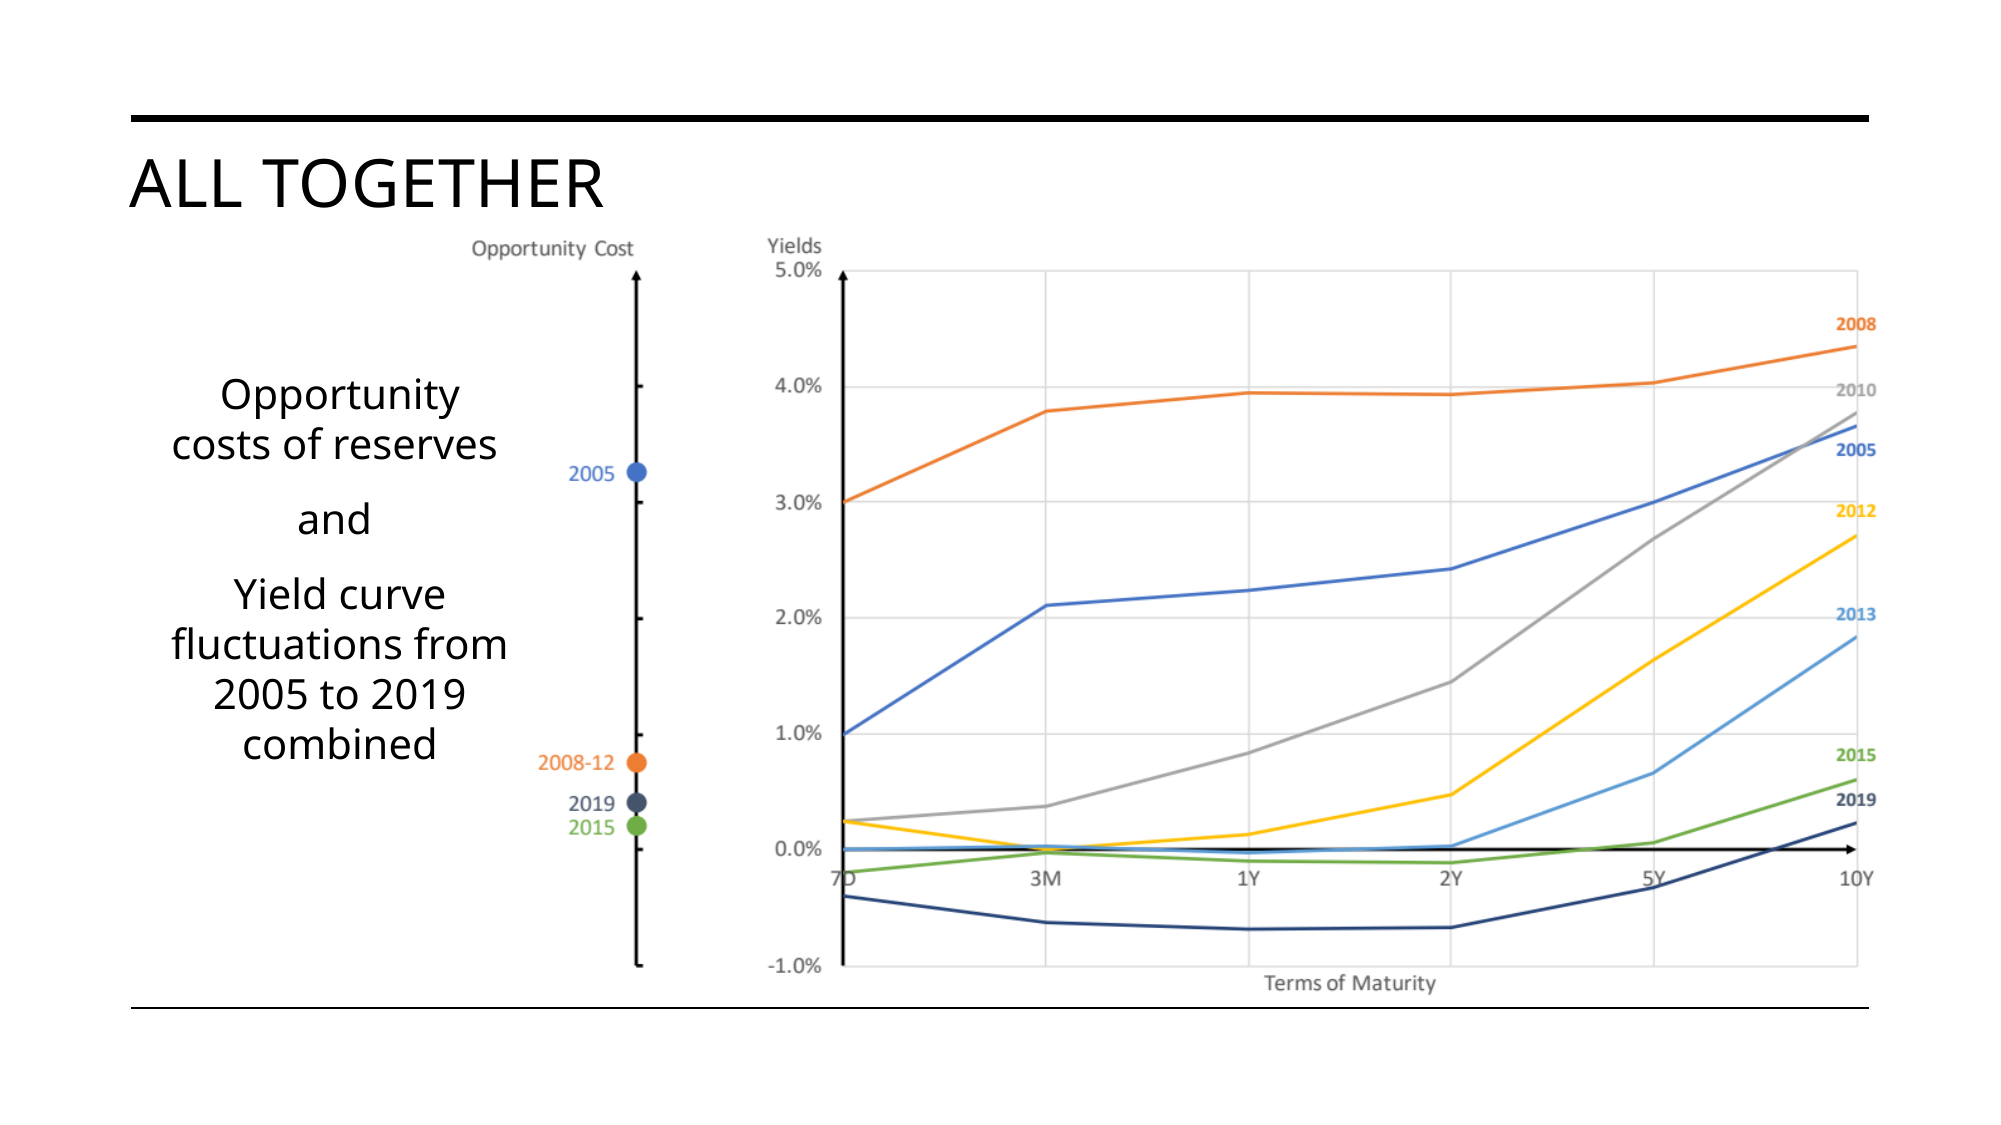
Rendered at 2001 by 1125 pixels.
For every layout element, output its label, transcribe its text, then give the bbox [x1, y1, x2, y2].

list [455, 217, 1886, 1007]
text_box Opportunity costs of reserves and Yield curve fluctuations from 2005 to 2019 combined [154, 360, 455, 776]
title All together [114, 133, 1869, 218]
